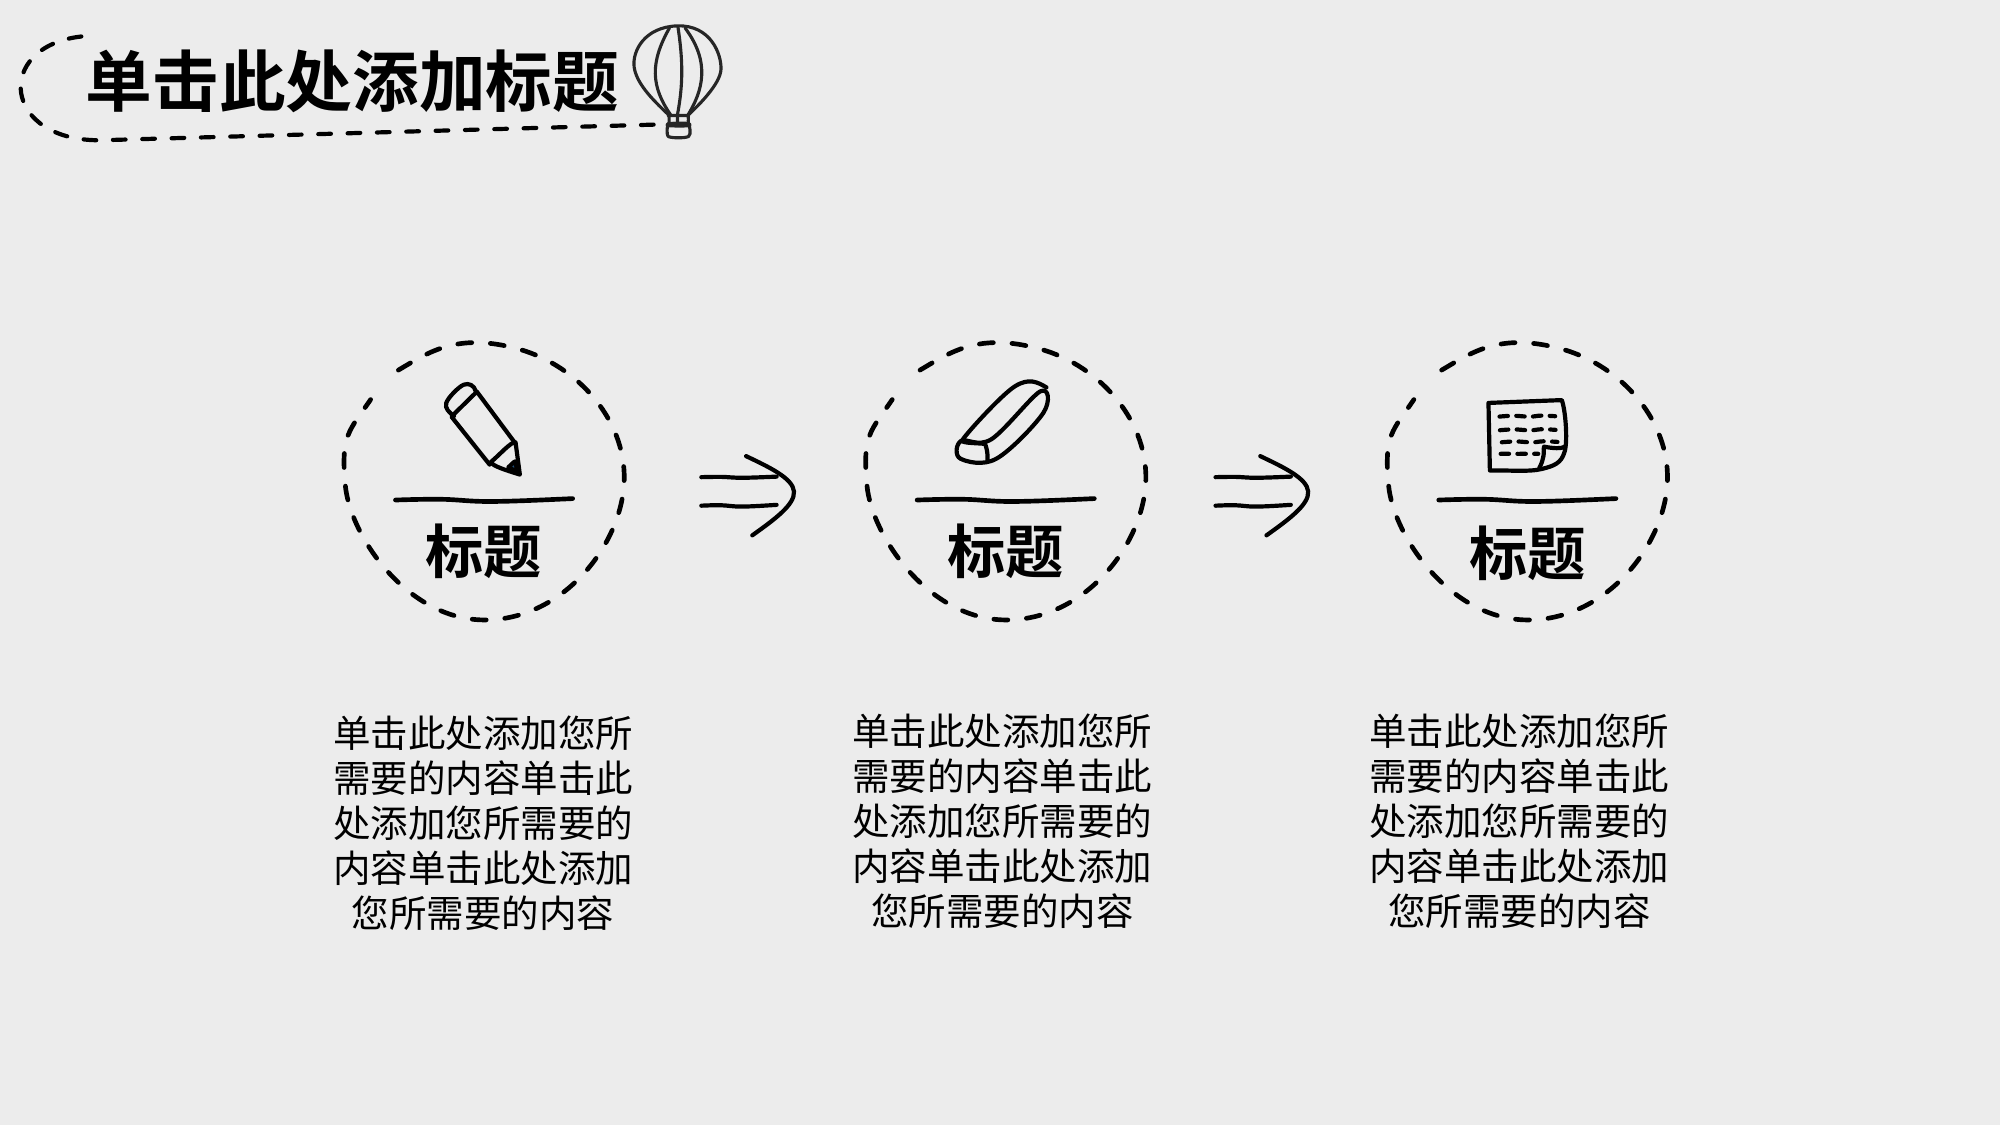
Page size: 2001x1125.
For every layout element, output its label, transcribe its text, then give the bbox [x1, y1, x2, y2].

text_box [1215, 456, 1309, 536]
text_box 单击此处添加您所需要的内容单击此处添加您所需要的内容单击此处添加您所需要的内容 [825, 701, 1180, 941]
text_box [1488, 400, 1567, 471]
text_box [19, 38, 570, 142]
text_box 单击此处添加您所需要的内容单击此处添加您所需要的内容单击此处添加您所需要的内容 [1342, 701, 1697, 941]
text_box 标题 [410, 508, 557, 593]
text_box 单击此处添加您所需要的内容单击此处添加您所需要的内容单击此处添加您所需要的内容 [306, 702, 660, 943]
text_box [445, 384, 510, 485]
text_box [342, 341, 626, 621]
text_box [916, 497, 1096, 503]
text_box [956, 381, 1048, 463]
text_box [1386, 341, 1669, 621]
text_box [633, 25, 722, 138]
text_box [701, 456, 795, 536]
text_box 单击此处添加标题 [70, 31, 633, 127]
text_box 标题 [932, 508, 1079, 593]
text_box [1437, 497, 1617, 503]
text_box [394, 497, 574, 503]
text_box [864, 341, 1147, 621]
text_box 标题 [1454, 509, 1601, 595]
